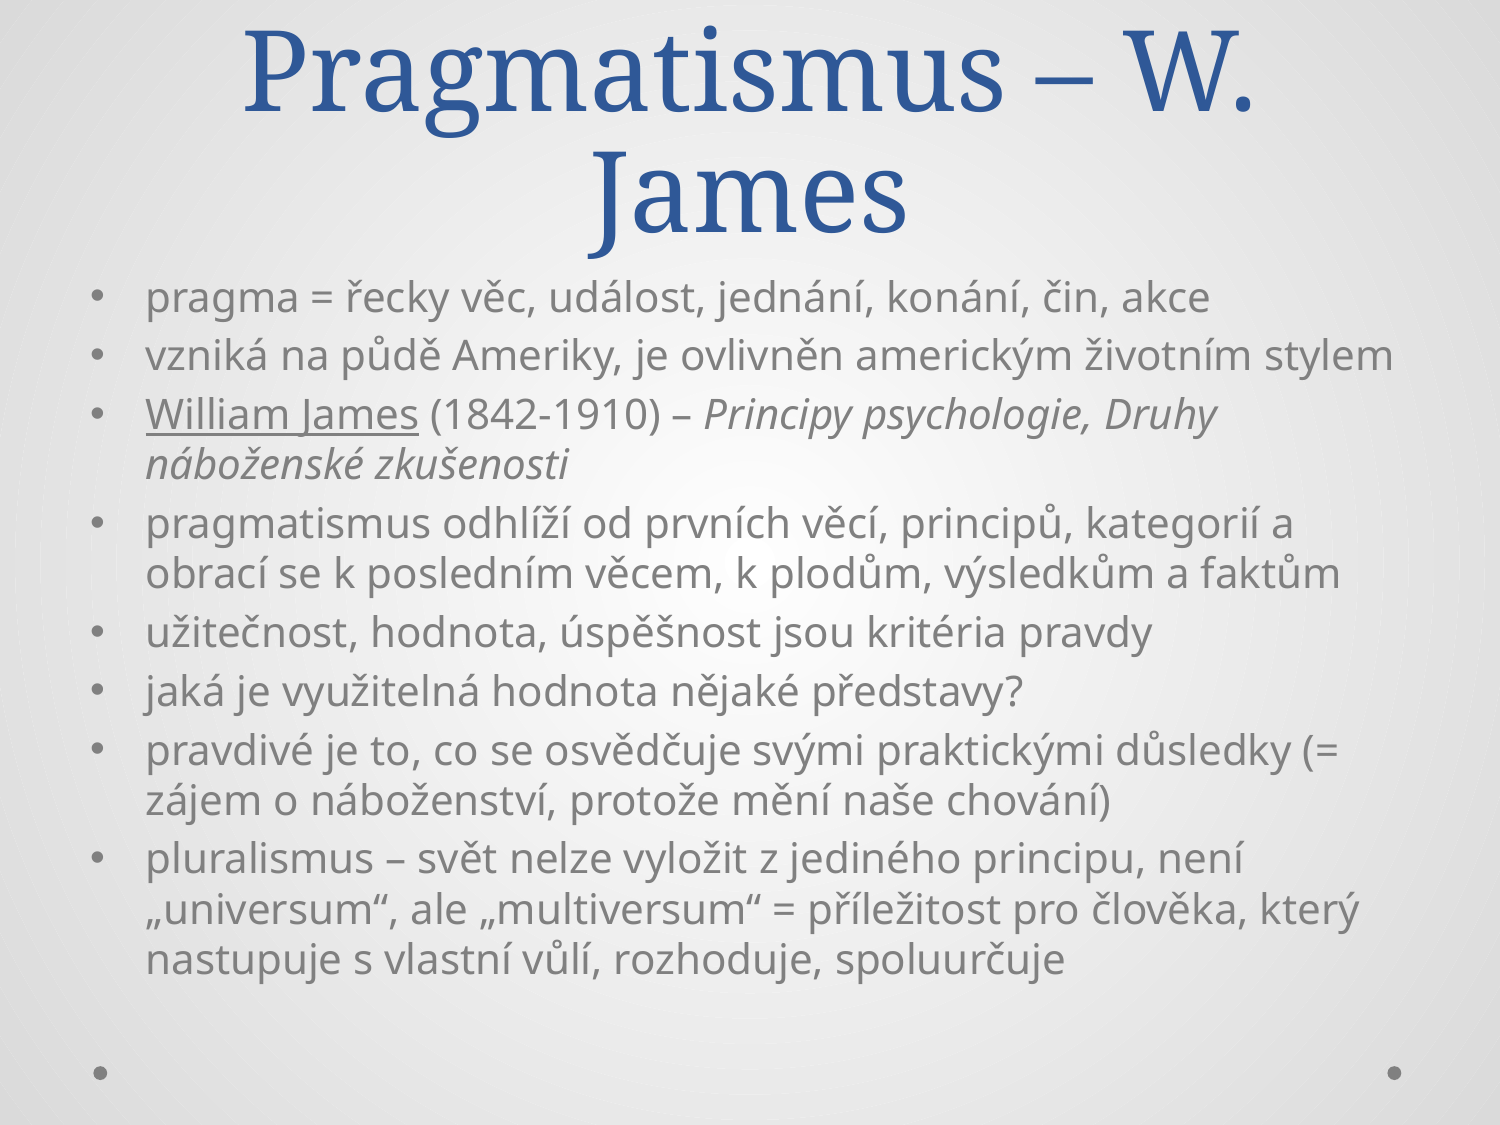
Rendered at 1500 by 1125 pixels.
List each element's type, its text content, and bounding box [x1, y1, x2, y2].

title Pragmatismus – W. James [75, 0, 1425, 262]
list pragma = řecky věc, událost, jednání, konání, čin, akce vzniká na půdě Ameriky, je ovlivněn americkým životním stylem William James (1842-1910) – Principy psychologie, Druhy náboženské zkušenosti pragmatismus odhlíží od prvních věcí, principů, kategorií a obrací se k posledním věcem, k plodům, výsledkům a faktům užitečnost, hodnota, úspěšnost jsou kritéria pravdy jaká je využitelná hodnota nějaké představy? pravdivé je to, co se osvědčuje svými praktickými důsledky (= zájem o náboženství, protože mění naše chování) pluralismus – svět nelze vyložit z jediného principu, není „universum“, ale „multiversum“ = příležitost pro člověka, který nastupuje s vlastní vůlí, rozhoduje, spoluurčuje [75, 262, 1425, 1005]
